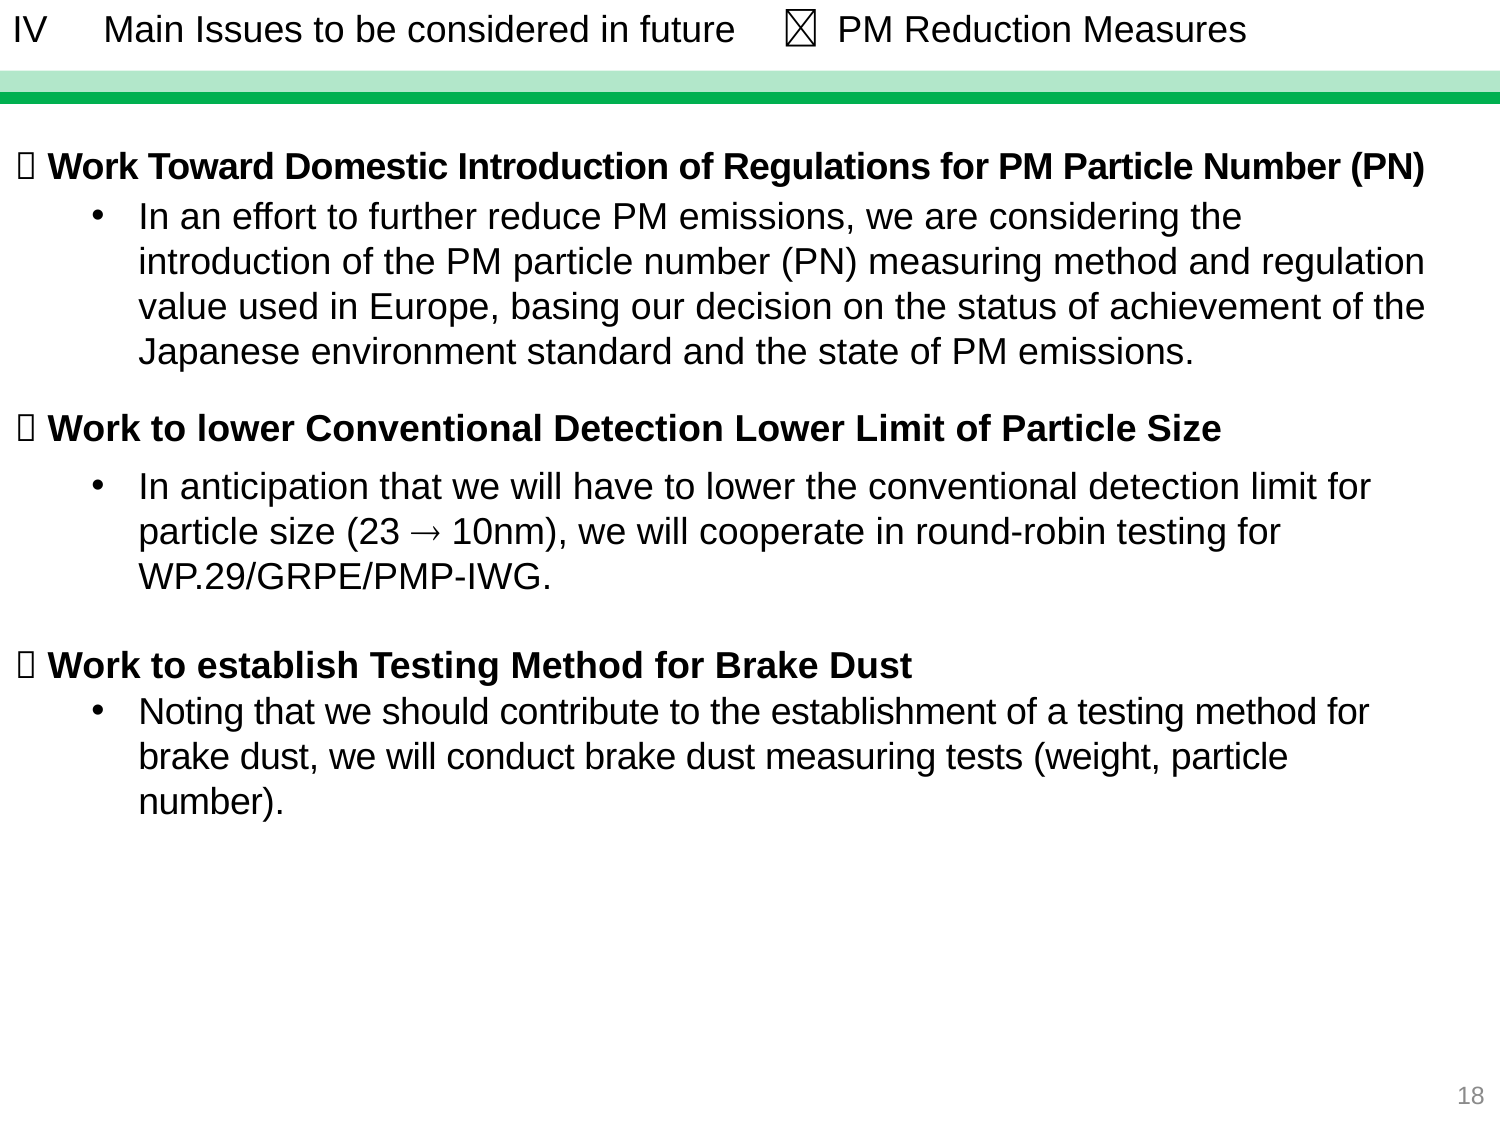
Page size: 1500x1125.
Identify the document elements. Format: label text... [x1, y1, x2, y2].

text_box  Work to establish Testing Method for Brake Dust [0, 633, 1426, 728]
text_box In an effort to further reduce PM emissions, we are considering the introduction of the PM particle number (PN) measuring method and regulation value used in Europe, basing our decision on the status of achievement of the Japanese environment standard and the state of PM emissions. In anticipation that we will have to lower the conventional detection limit for particle size (23  10nm), we will cooperate in round-robin testing for WP.29/GRPE/PMP-IWG. Noting that we should contribute to the establishment of a testing method for brake dust, we will conduct brake dust measuring tests (weight, particle number). [76, 184, 1459, 830]
text_box IV Main Issues to be considered in future  PM Reduction Measures [0, 0, 1440, 58]
slide_number 18 [1149, 1065, 1500, 1125]
text_box  Work to lower Conventional Detection Lower Limit of Particle Size [0, 397, 1425, 491]
title  Work Toward Domestic Introduction of Regulations for PM Particle Number (PN) [0, 135, 1500, 229]
